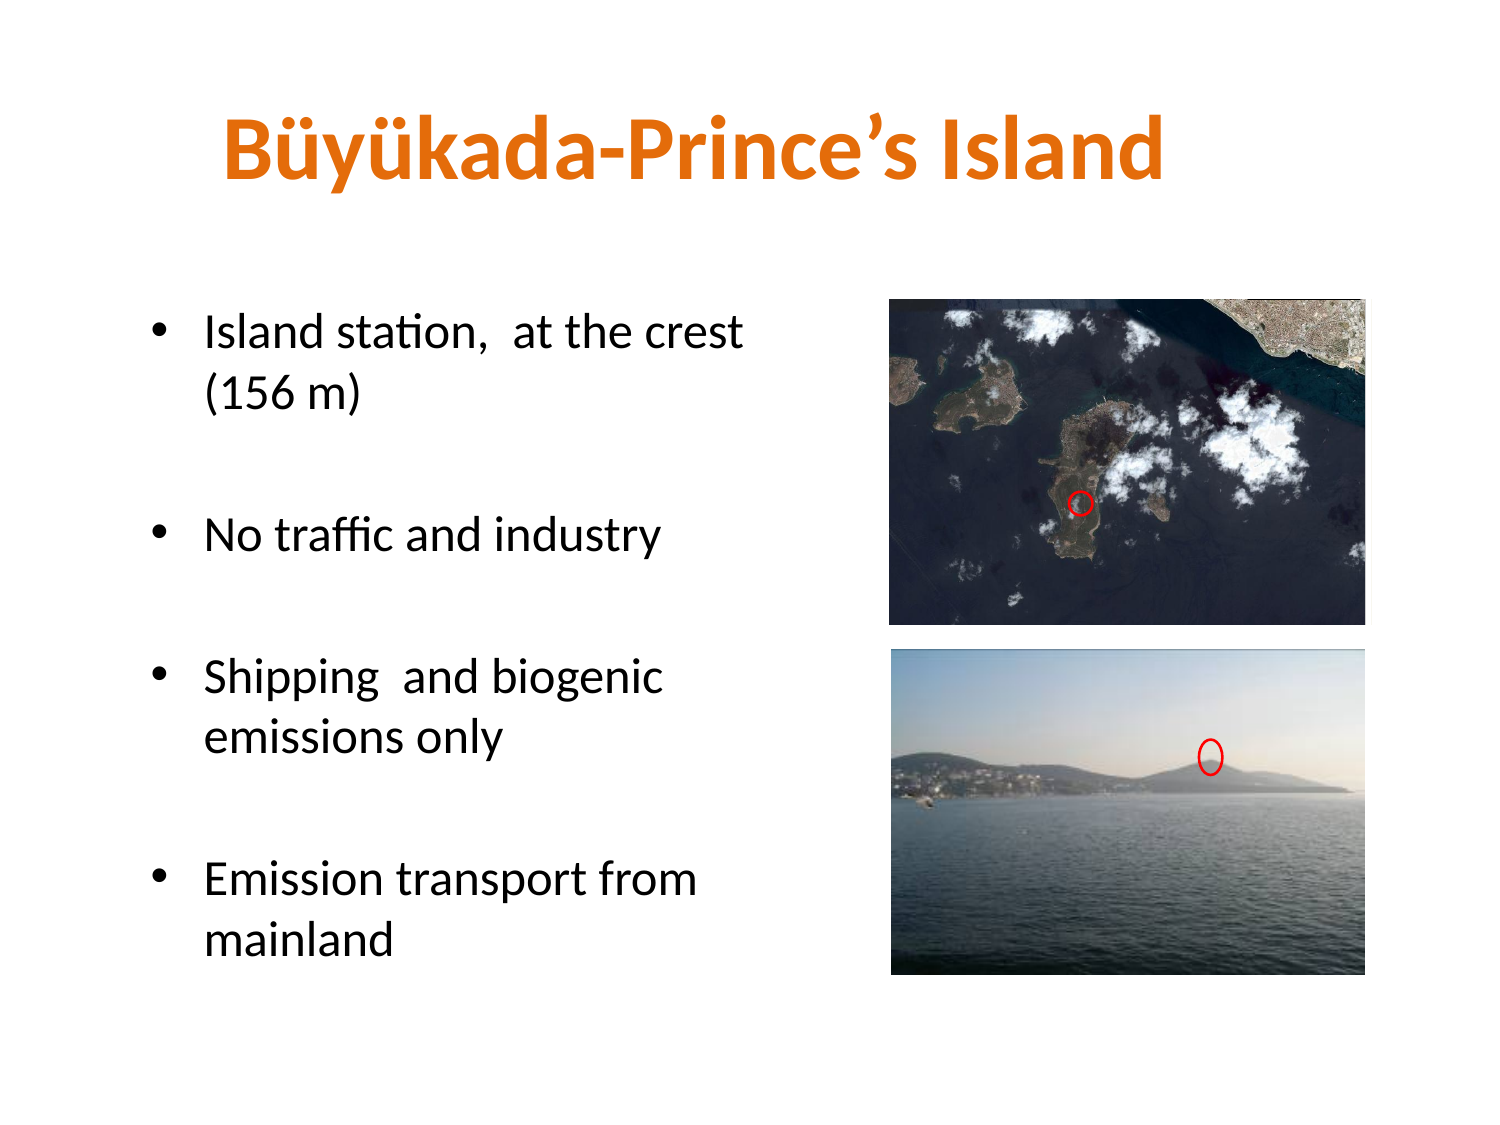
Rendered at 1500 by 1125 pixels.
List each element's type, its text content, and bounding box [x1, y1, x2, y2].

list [889, 299, 1372, 625]
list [891, 649, 1365, 975]
title Büyükada-Prince’s Island [93, 49, 1425, 237]
list Island station, at the crest (156 m) No traffic and industry Shipping and biogenic emissions only Emission transport from mainland [135, 290, 812, 975]
